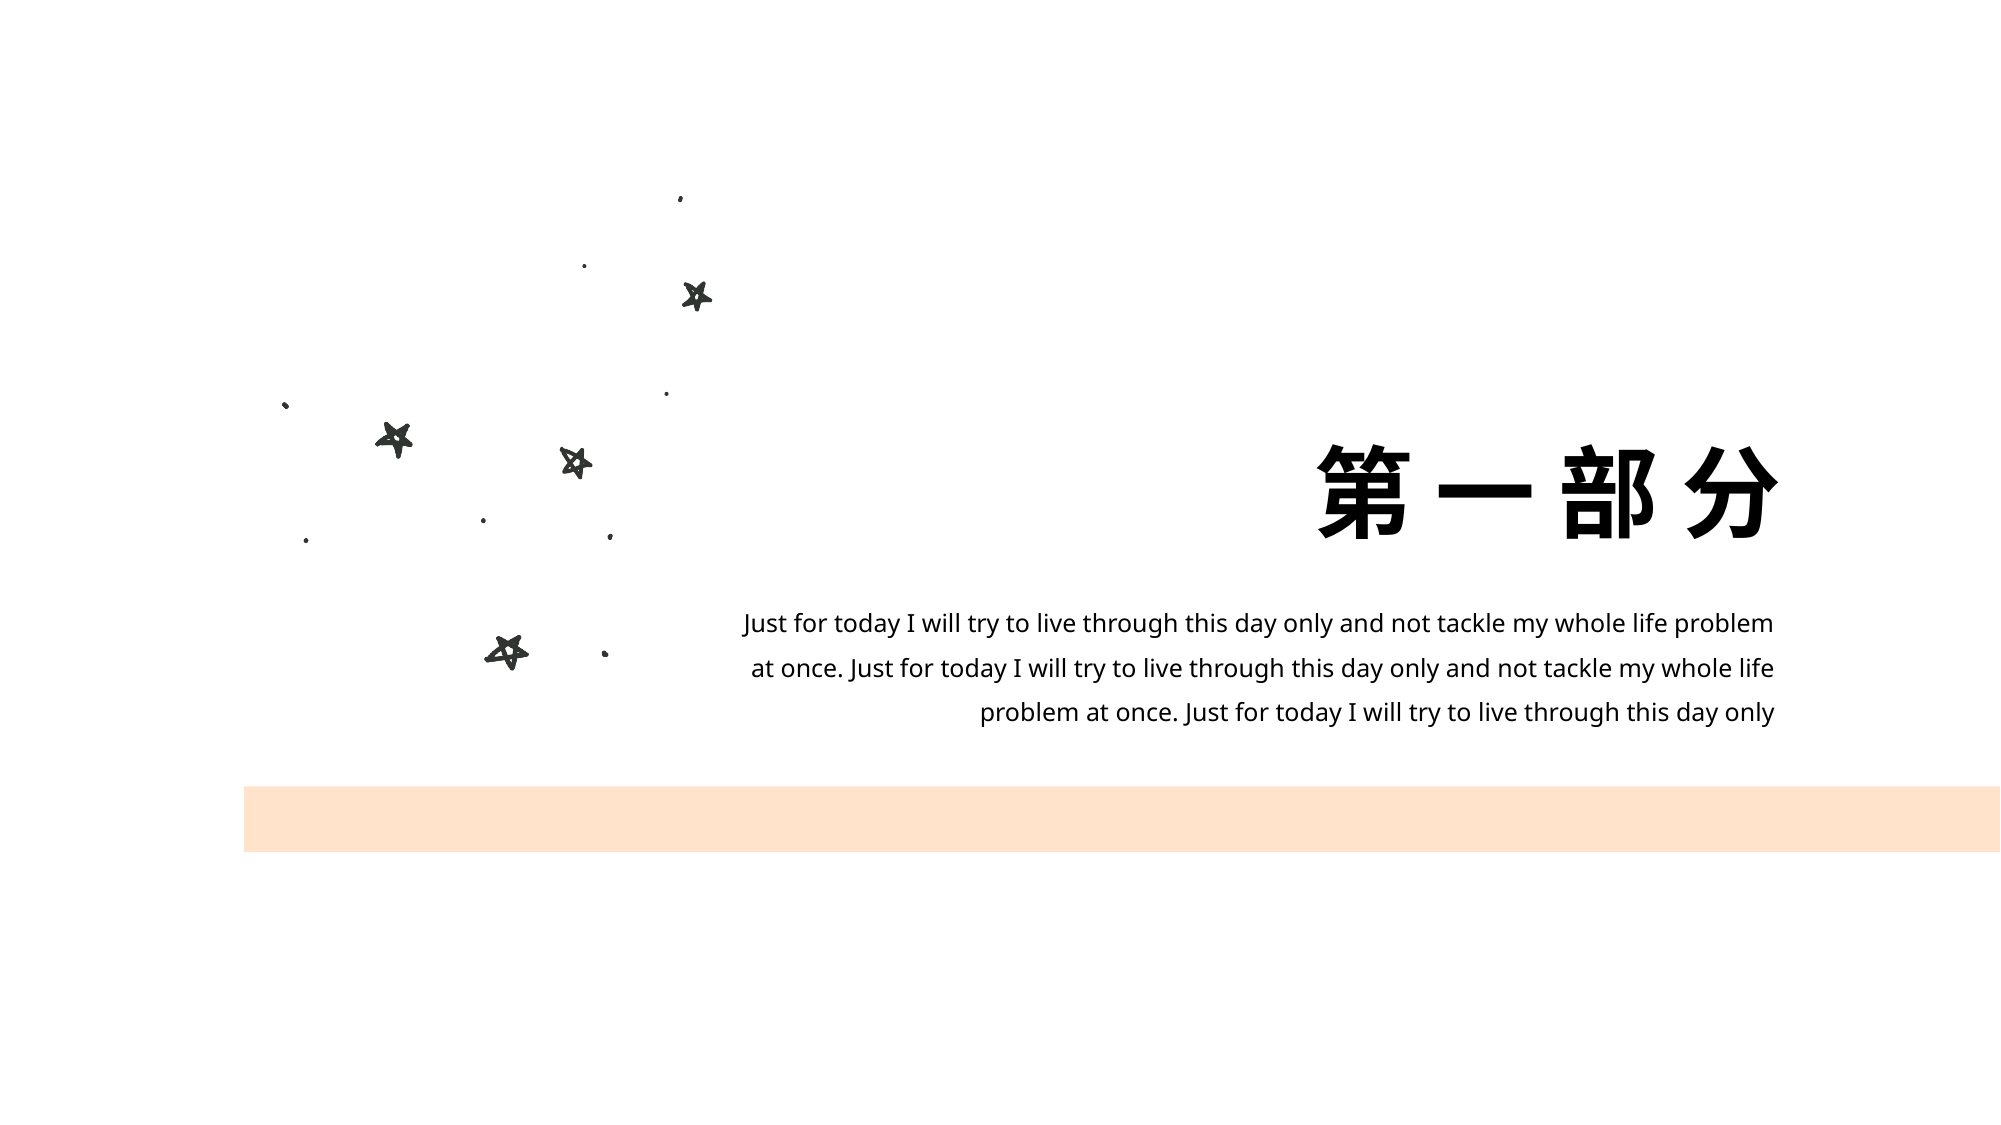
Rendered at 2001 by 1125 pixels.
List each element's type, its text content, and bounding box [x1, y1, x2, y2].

picture [116, 64, 911, 787]
text_box Just for today I will try to live through this day only and not tackle my whole life problem at once. Just for today I will try to live through this day only and not tackle my whole life problem at once. Just for today I will try to live through this day only [715, 584, 1791, 735]
text_box 第 一 部 分 [1121, 423, 1797, 559]
text_box [243, 785, 2000, 853]
